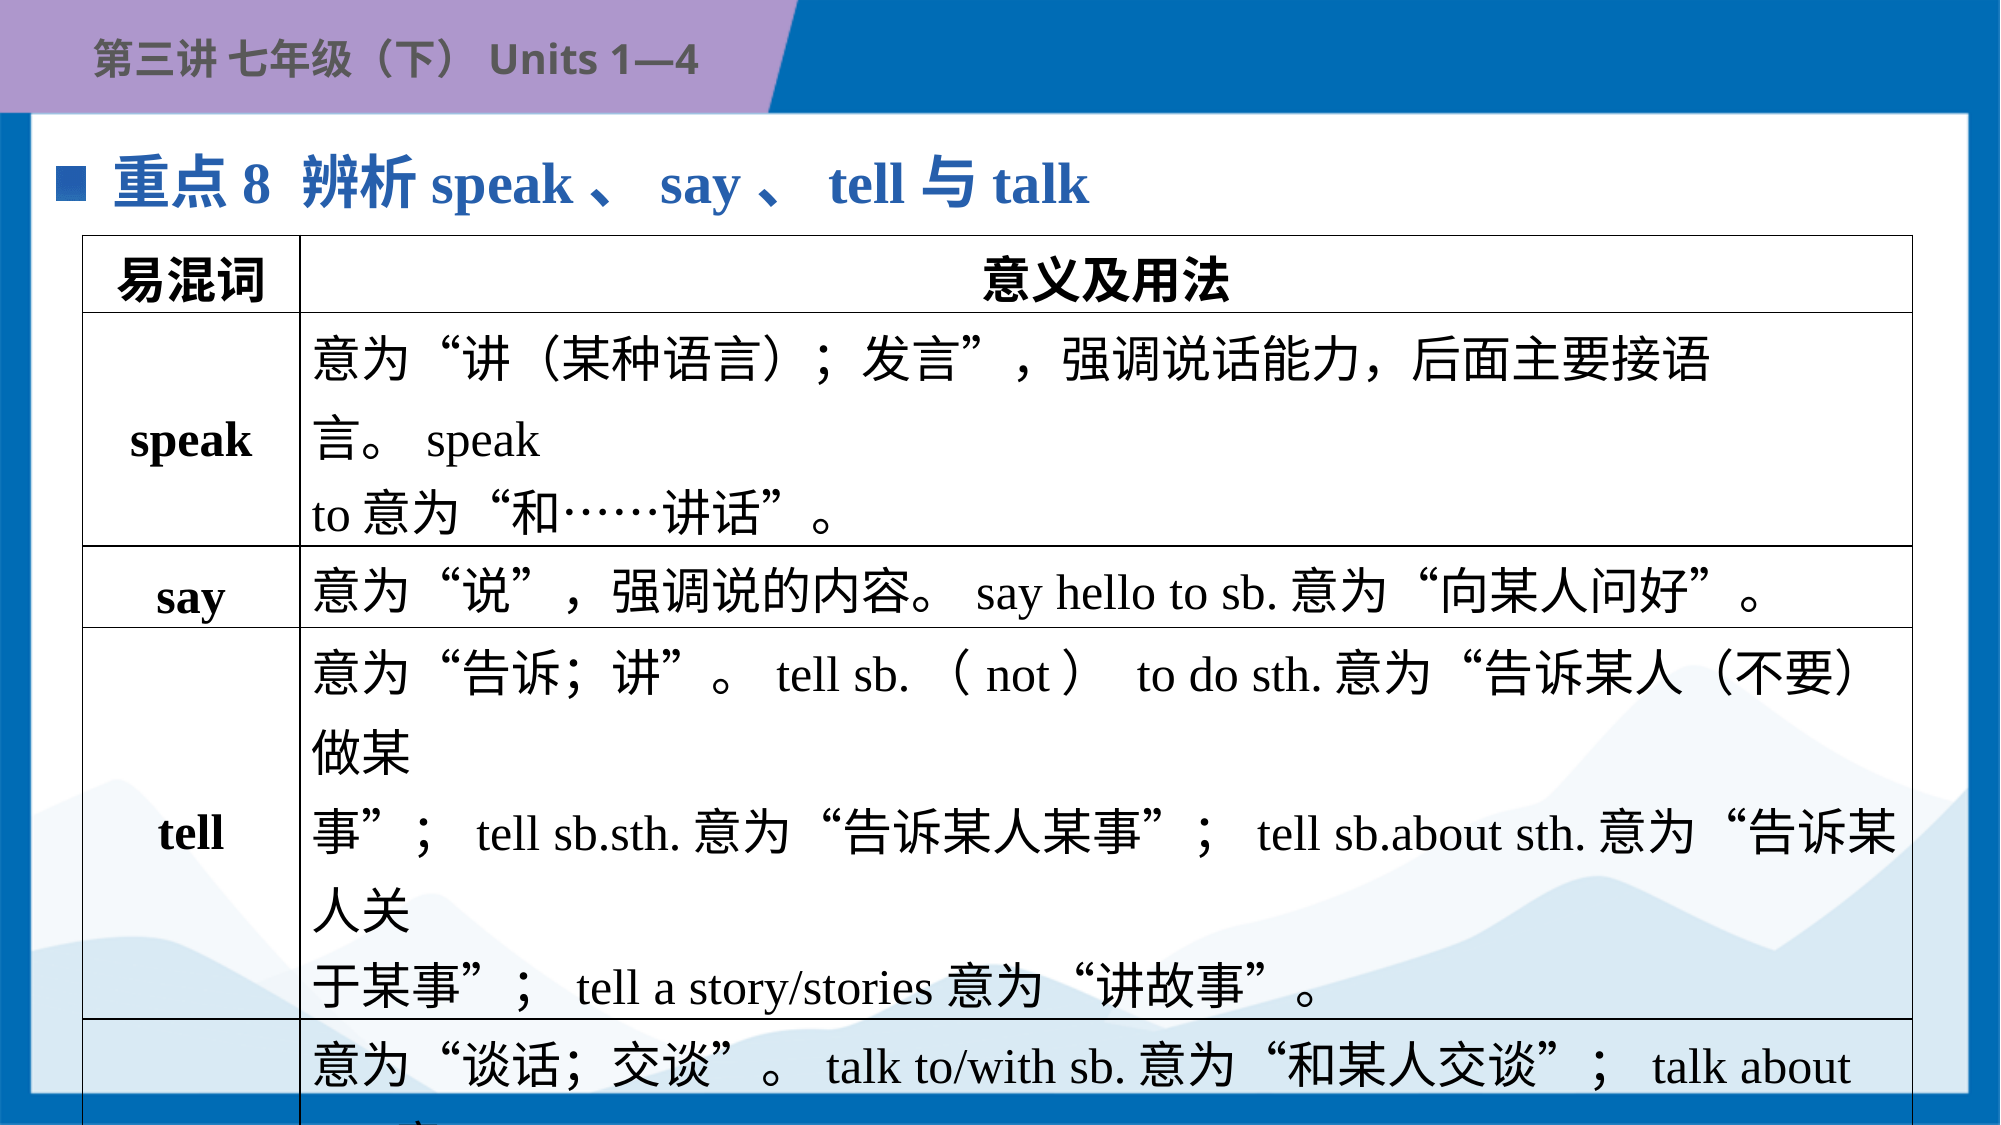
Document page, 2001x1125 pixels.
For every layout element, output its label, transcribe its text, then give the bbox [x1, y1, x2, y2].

table_cell 意为“讲（某种语言）；发言”，强调说话能力，后面主要接语言。speak to意为“和……讲话”。 [301, 313, 1912, 545]
table_cell 意为“告诉；讲”。tell sb.（not） to do sth.意为“告诉某人（不要）做某 事”；tell sb.sth.意为“告诉某人某事”；tell sb.about sth.意为“告诉某人关 于某事”；tell a story/stories意为“讲故事”。 [301, 628, 1912, 1018]
table_cell tell [83, 628, 299, 1018]
table_cell speak [83, 313, 299, 545]
table_cell 意为“说”，强调说的内容。say hello to sb.意为“向某人问好”。 [301, 547, 1912, 627]
picture [0, 0, 2000, 1125]
table_header 易混词 [83, 236, 299, 312]
table_cell 意为“谈话；交谈”。talk to/with sb.意为“和某人交谈”；talk about sth.意 为“谈论某物/事”。 [301, 1020, 1912, 1125]
table_cell say [83, 547, 299, 627]
table_header 意义及用法 [301, 236, 1912, 312]
table_cell talk [83, 1020, 299, 1125]
text_box 重点8 辨析speak、say、tell与talk [112, 144, 1917, 215]
